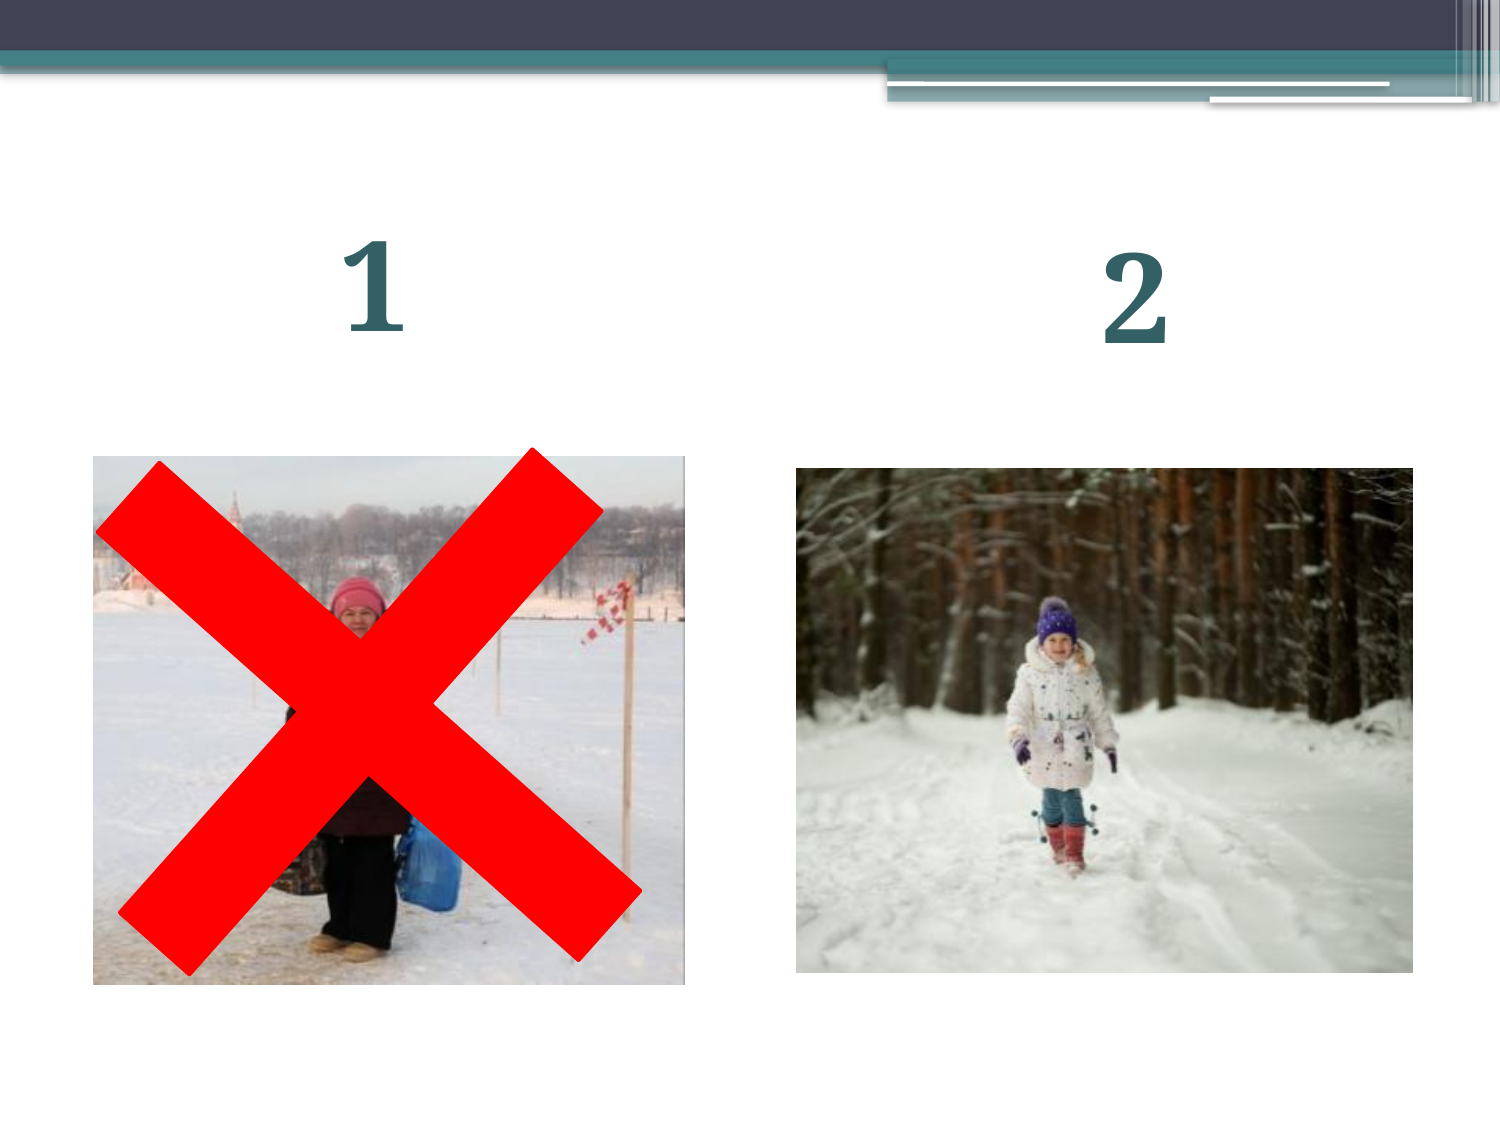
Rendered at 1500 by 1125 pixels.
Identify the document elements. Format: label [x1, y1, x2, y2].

list [796, 468, 1413, 973]
text_box [42, 404, 688, 1027]
text_box [222, 198, 1290, 378]
